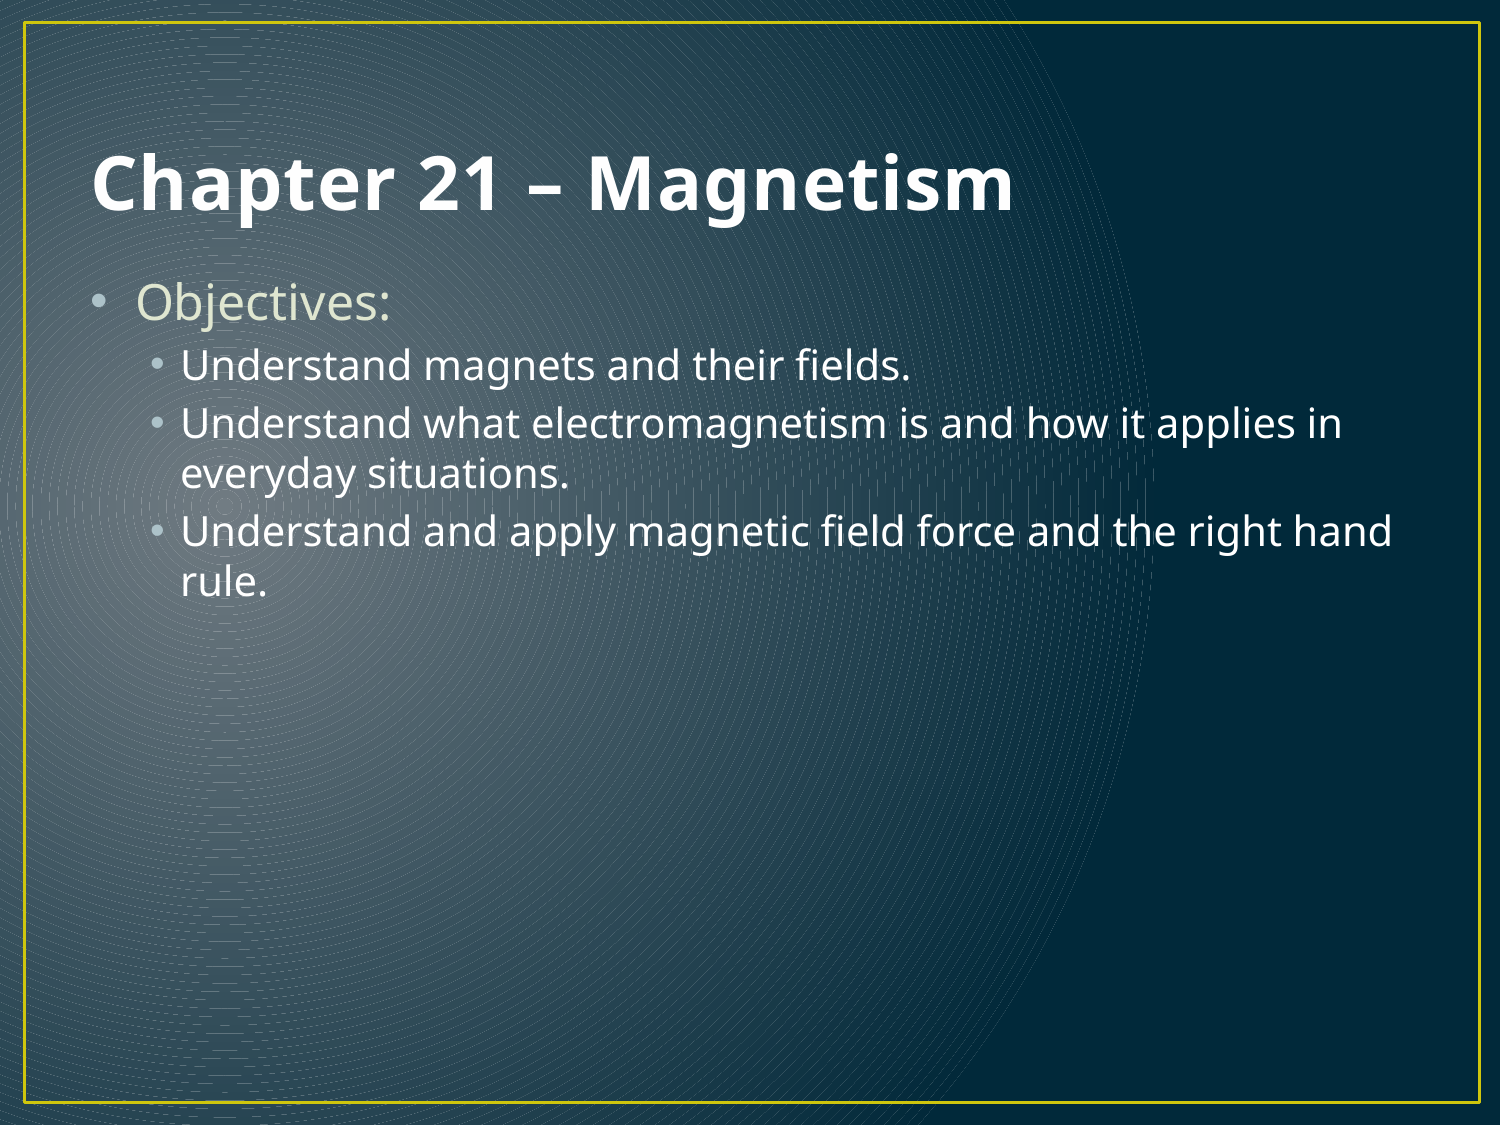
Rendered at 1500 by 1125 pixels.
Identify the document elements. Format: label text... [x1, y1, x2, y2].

title Chapter 21 – Magnetism [75, 45, 1425, 233]
list Objectives: Understand magnets and their fields. Understand what electromagnetism is and how it applies in everyday situations. Understand and apply magnetic field force and the right hand rule. [75, 262, 1425, 1005]
